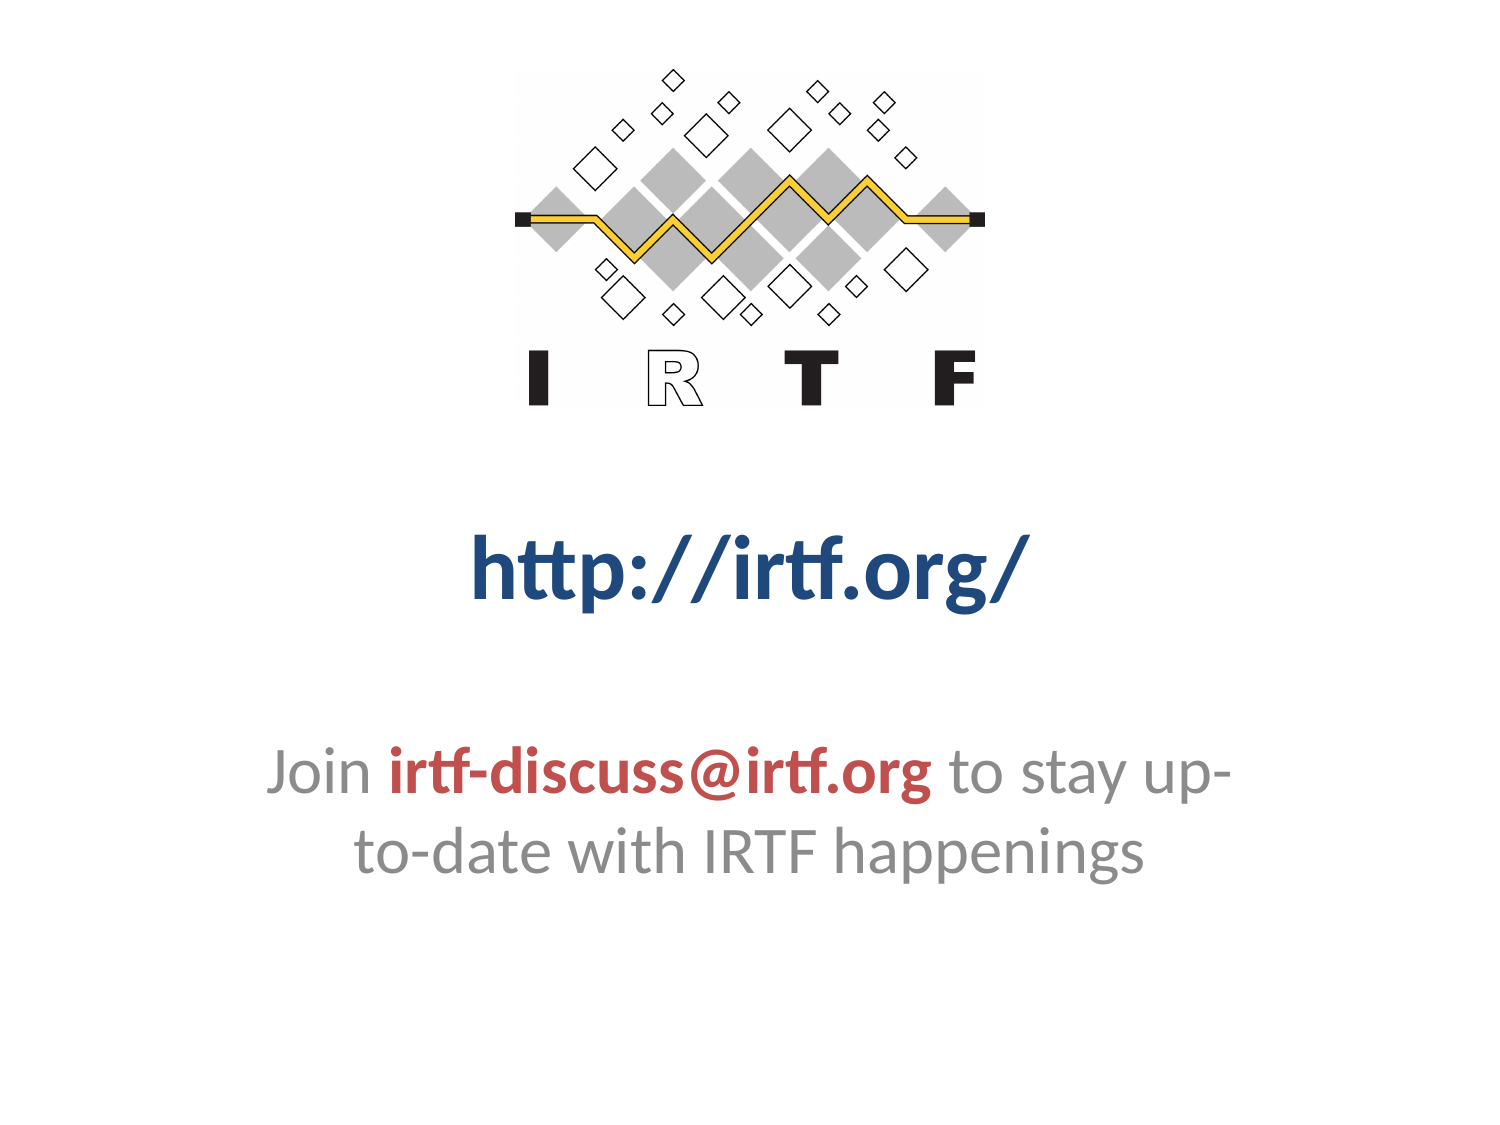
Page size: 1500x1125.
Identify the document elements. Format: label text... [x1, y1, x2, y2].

picture [515, 69, 985, 406]
title http://irtf.org/ [112, 441, 1388, 683]
subtitle Join irtf-discuss@irtf.org to stay up-to-date with IRTF happenings [225, 719, 1275, 1007]
